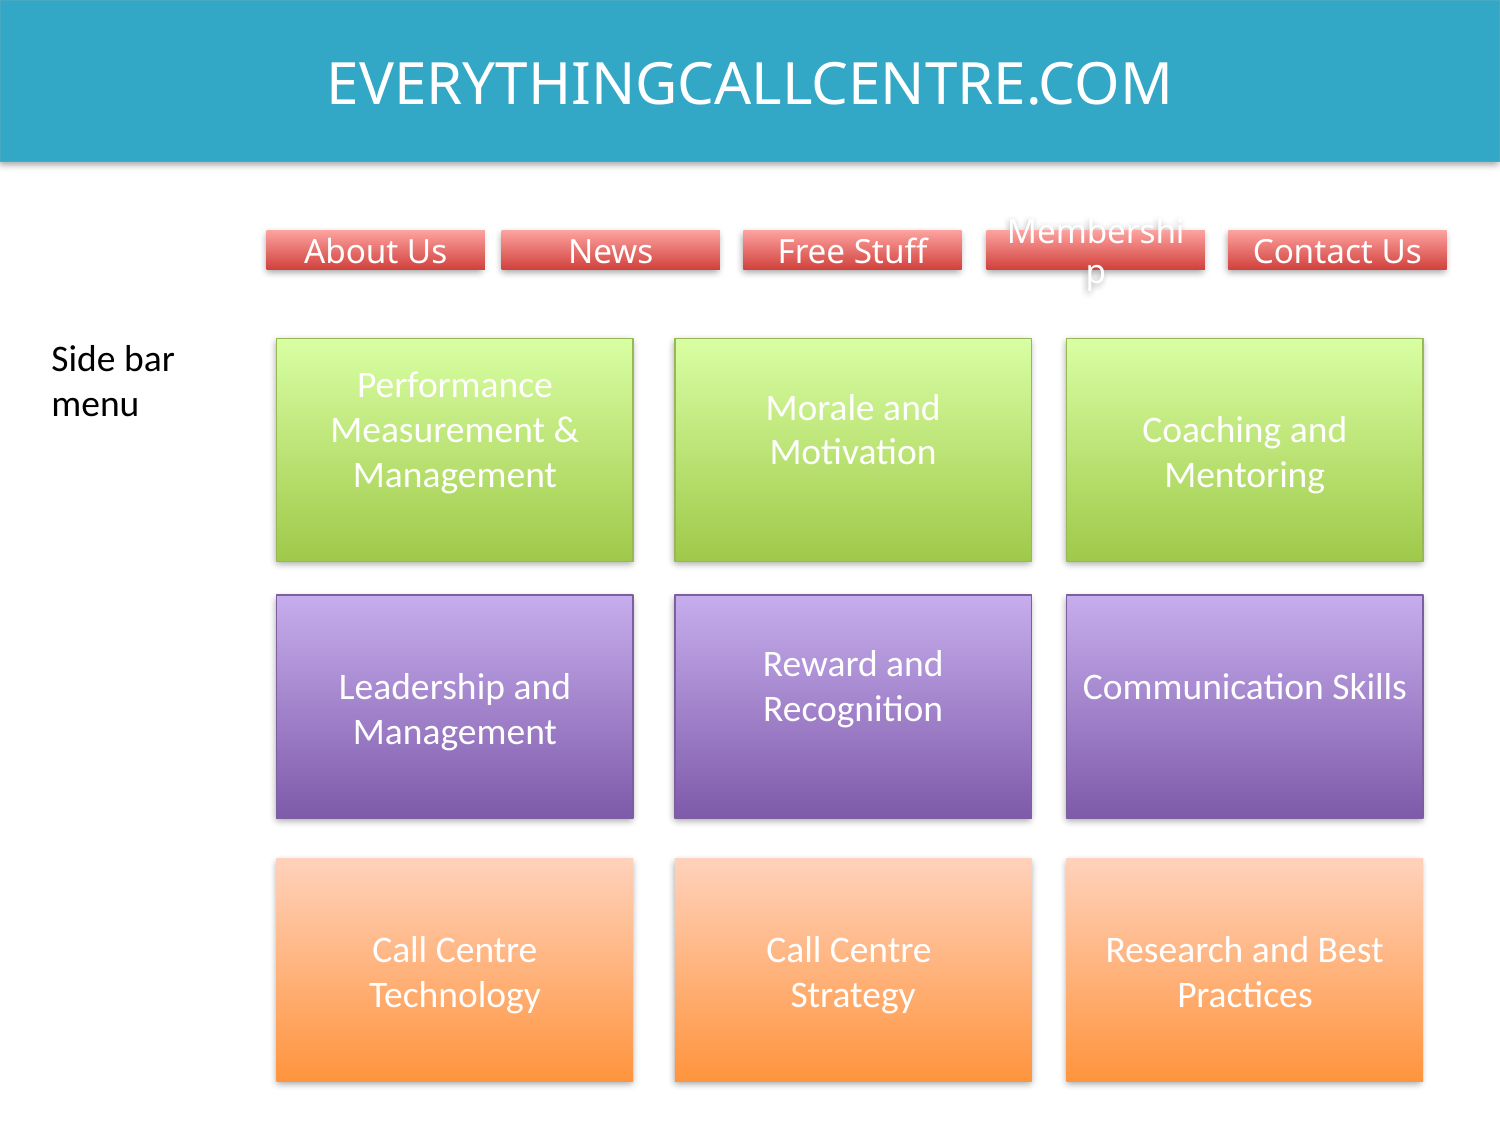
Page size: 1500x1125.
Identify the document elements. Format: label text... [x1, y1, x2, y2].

text_box Call Centre Technology [276, 858, 634, 1082]
text_box Coaching and Mentoring [1066, 338, 1424, 562]
text_box Research and Best Practices [1066, 858, 1424, 1082]
text_box Performance Measurement & Management [276, 338, 634, 562]
text_box Morale and Motivation [674, 338, 1032, 562]
text_box Membership [986, 230, 1205, 270]
text_box Call Centre Strategy [674, 858, 1032, 1082]
text_box Free Stuff [743, 230, 962, 270]
text_box Communication Skills [1066, 594, 1424, 819]
text_box Reward and Recognition [674, 594, 1032, 819]
text_box Side bar menu [36, 326, 222, 1062]
text_box Contact Us [1228, 230, 1447, 270]
text_box News [501, 230, 720, 270]
text_box Leadership and Management [276, 594, 634, 819]
text_box About Us [266, 230, 485, 270]
text_box EVERYTHINGCALLCENTRE.COM [0, 0, 1500, 162]
